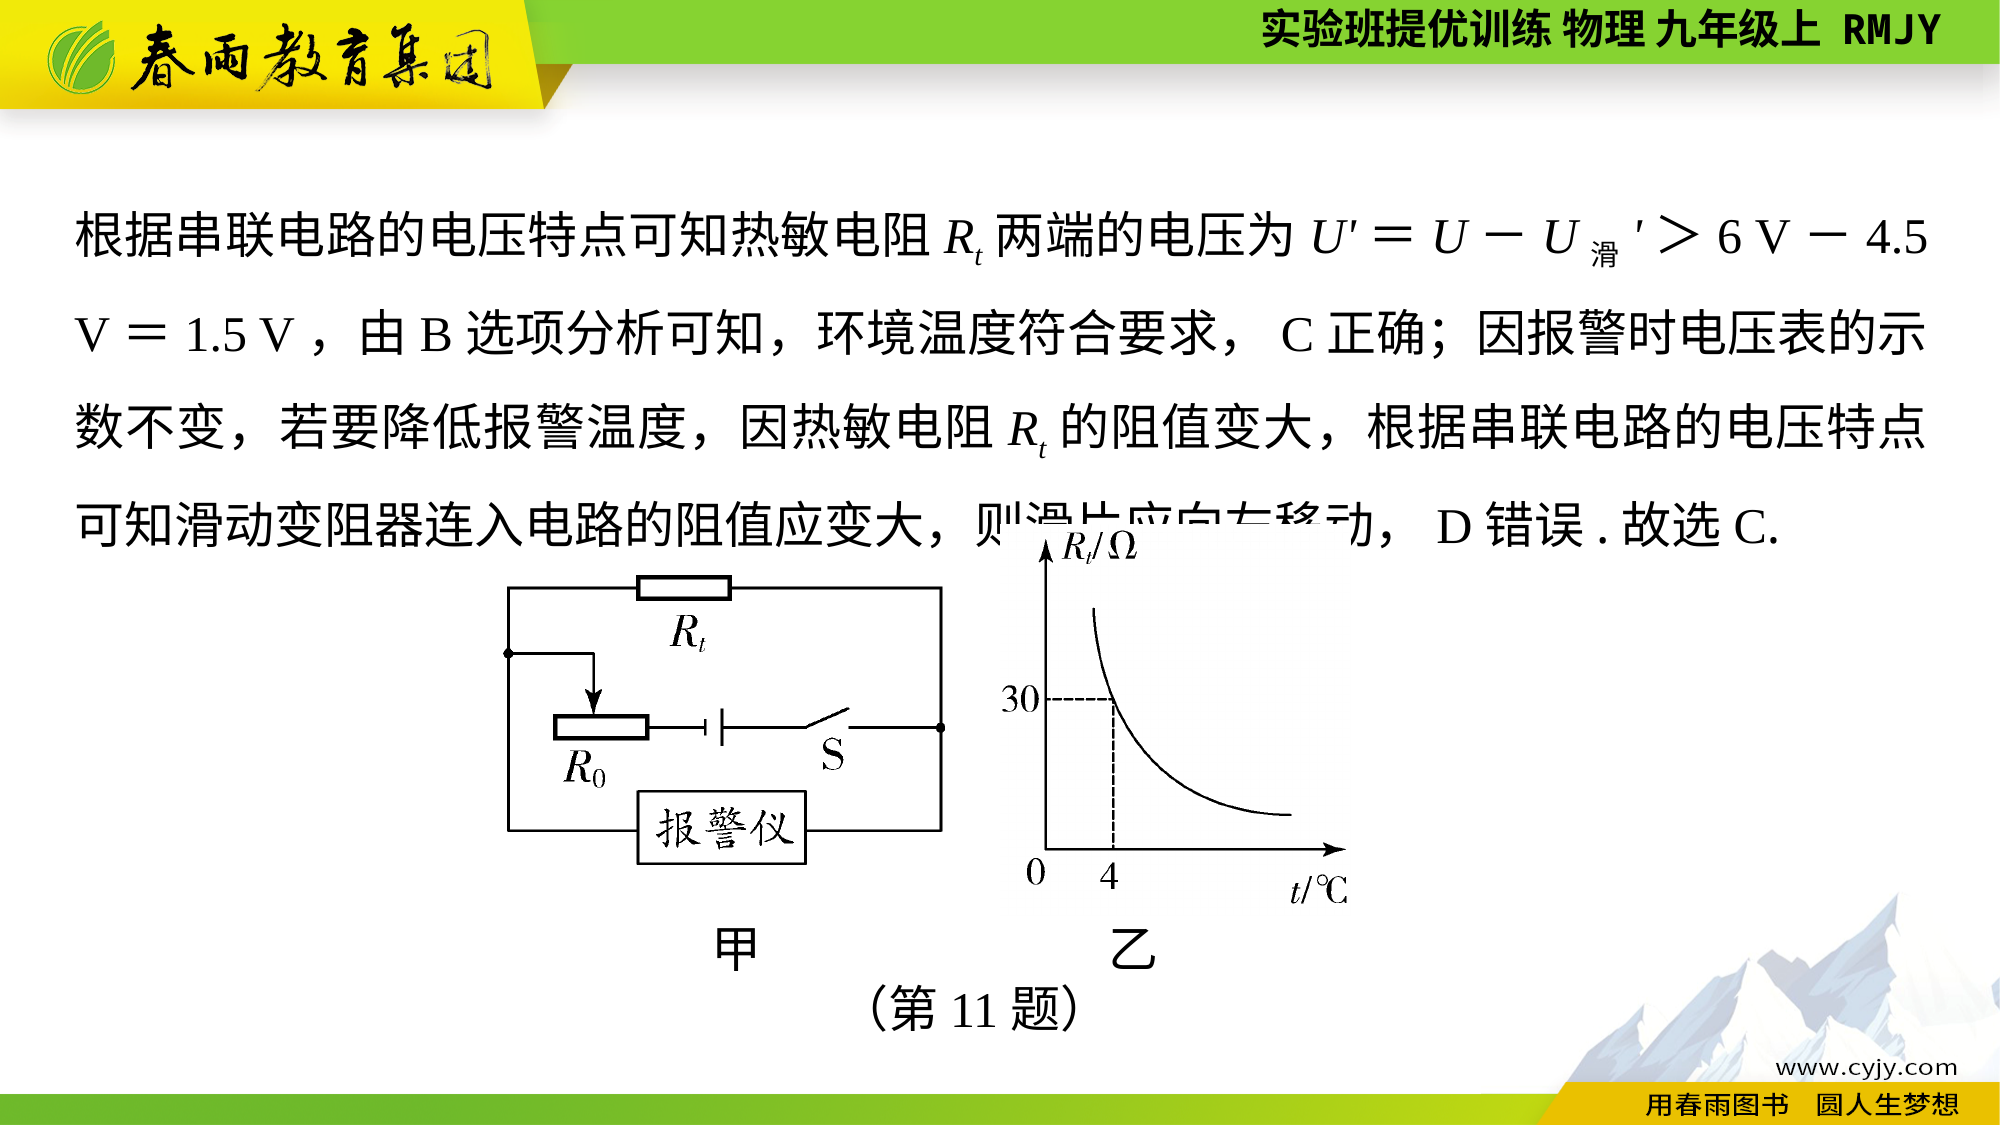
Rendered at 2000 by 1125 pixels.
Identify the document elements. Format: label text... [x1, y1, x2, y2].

text_box 甲 乙 （第11题） [696, 910, 1252, 1046]
picture [0, 0, 2000, 1125]
list 根据串联电路的电压特点可知热敏电阻Rt两端的电压为U'＝U－U滑'＞6 V－4.5 V＝1.5 V，由B选项分析可知，环境温度符合要求，C正确；因报警时电压表的示数不变，若要降低报警温度，因热敏电阻Rt的阻值变大，根据串联电路的电压特点可知滑动变阻器连入电路的阻值应变大，则滑片应向左移动，D错误.故选C. [59, 161, 1944, 541]
